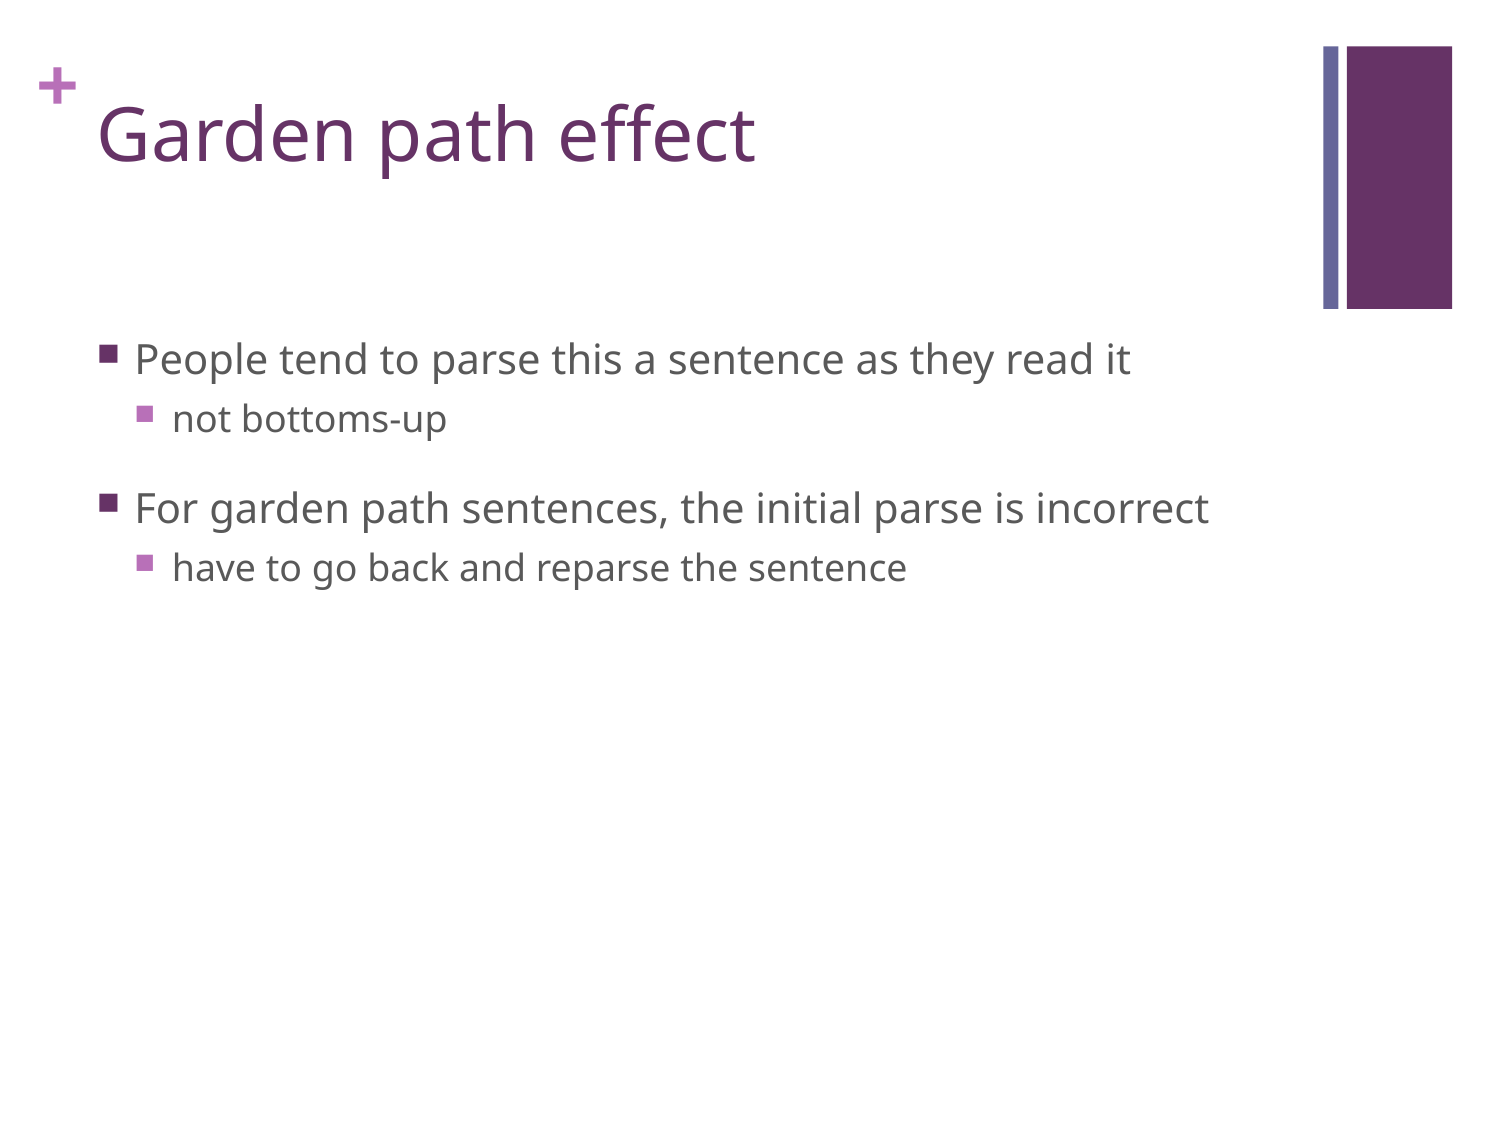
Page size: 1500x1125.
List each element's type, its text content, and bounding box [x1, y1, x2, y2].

list People tend to parse this a sentence as they read it not bottoms-up For garden path sentences, the initial parse is incorrect have to go back and reparse the sentence [81, 324, 1322, 1005]
title Garden path effect [81, 79, 1322, 263]
